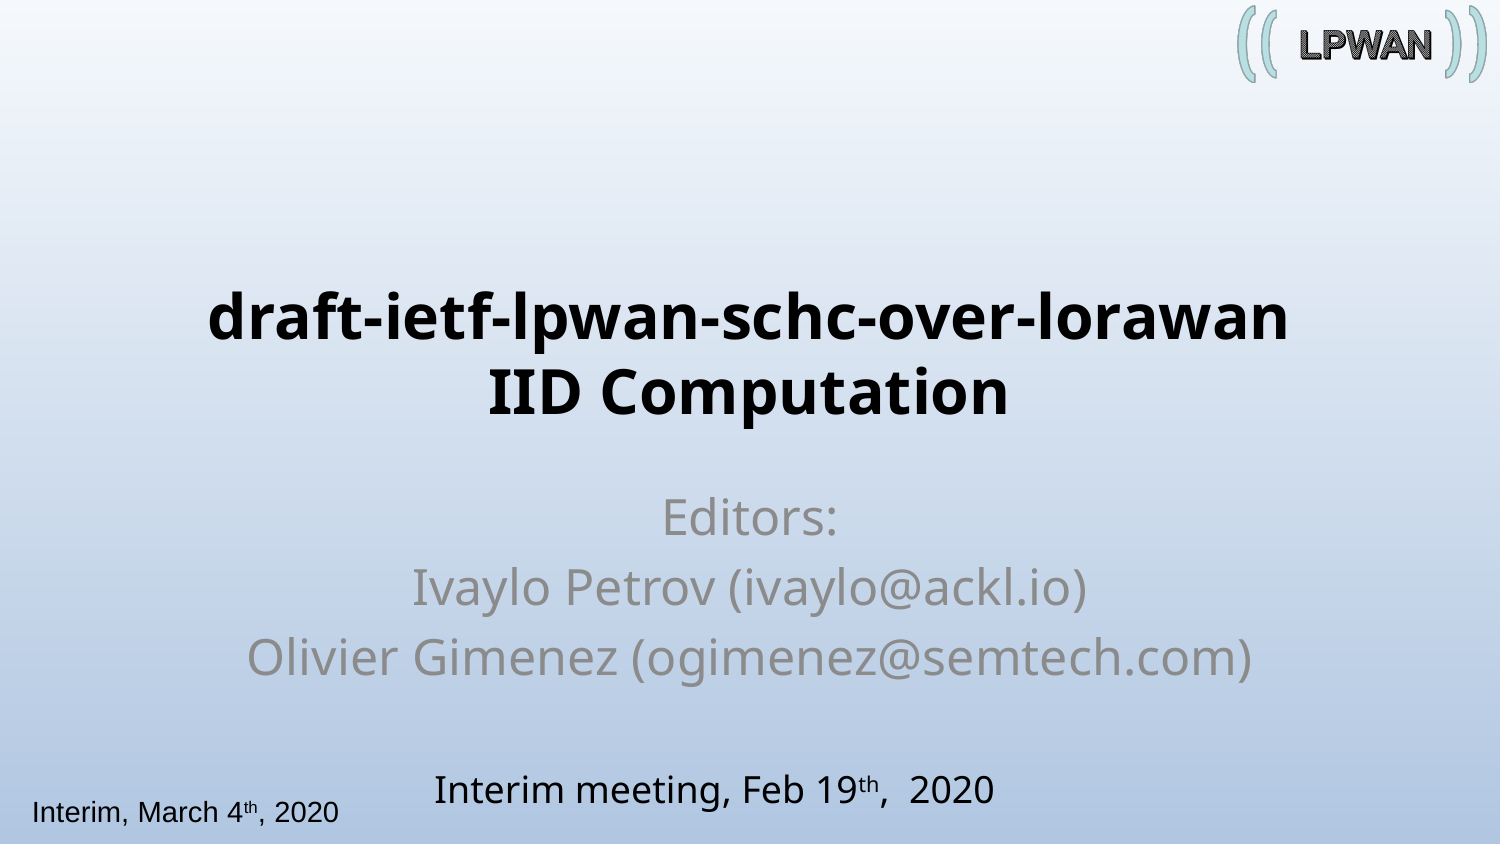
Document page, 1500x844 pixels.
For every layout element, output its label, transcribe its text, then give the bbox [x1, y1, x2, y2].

picture [1237, 5, 1487, 83]
text_box Interim meeting, Feb 19th, 2020 [419, 758, 1010, 819]
subtitle Editors: Ivaylo Petrov (ivaylo@ackl.io) Olivier Gimenez (ogimenez@semtech.com) [225, 478, 1275, 694]
title draft-ietf-lpwan-schc-over-lorawan IID Computation [112, 262, 1388, 443]
